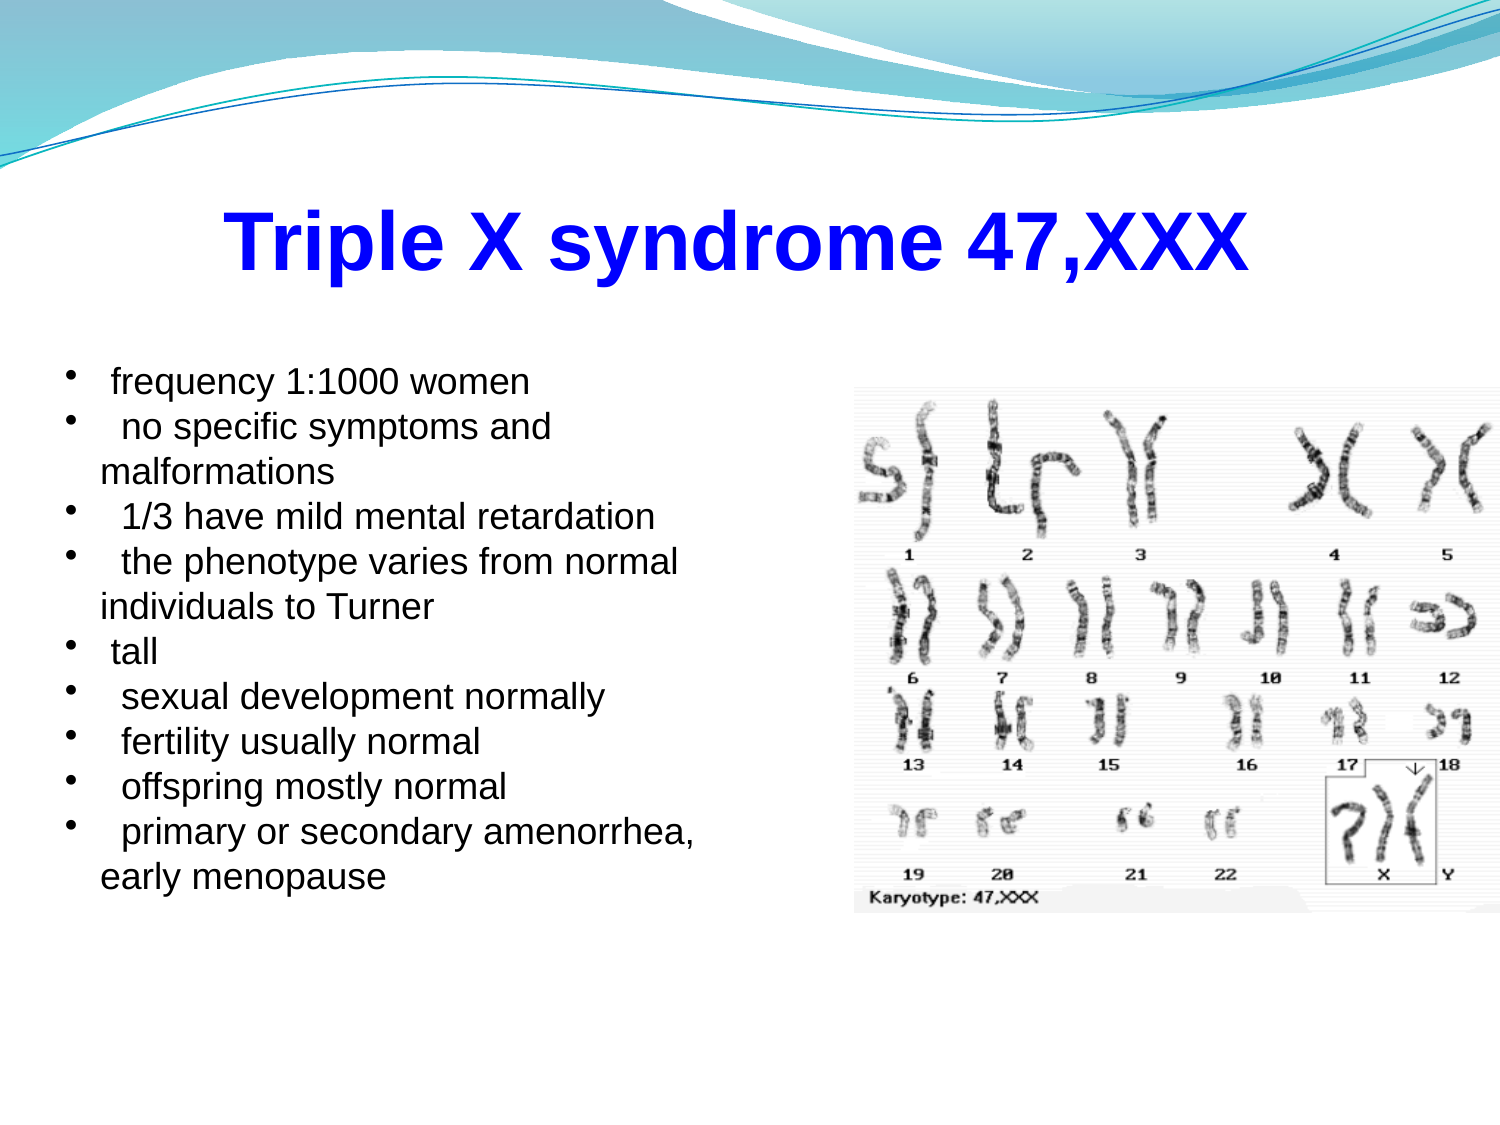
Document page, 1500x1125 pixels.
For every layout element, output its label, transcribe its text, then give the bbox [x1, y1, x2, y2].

title Triple X syndrome 47,XXX [62, 99, 1413, 288]
picture [853, 387, 1500, 913]
text_box frequency 1:1000 women no specific symptoms and malformations 1/3 have mild mental retardation the phenotype varies from normal individuals to Turner tall sexual development normally fertility usually normal offspring mostly normal primary or secondary amenorrhea, early menopause [49, 349, 800, 905]
